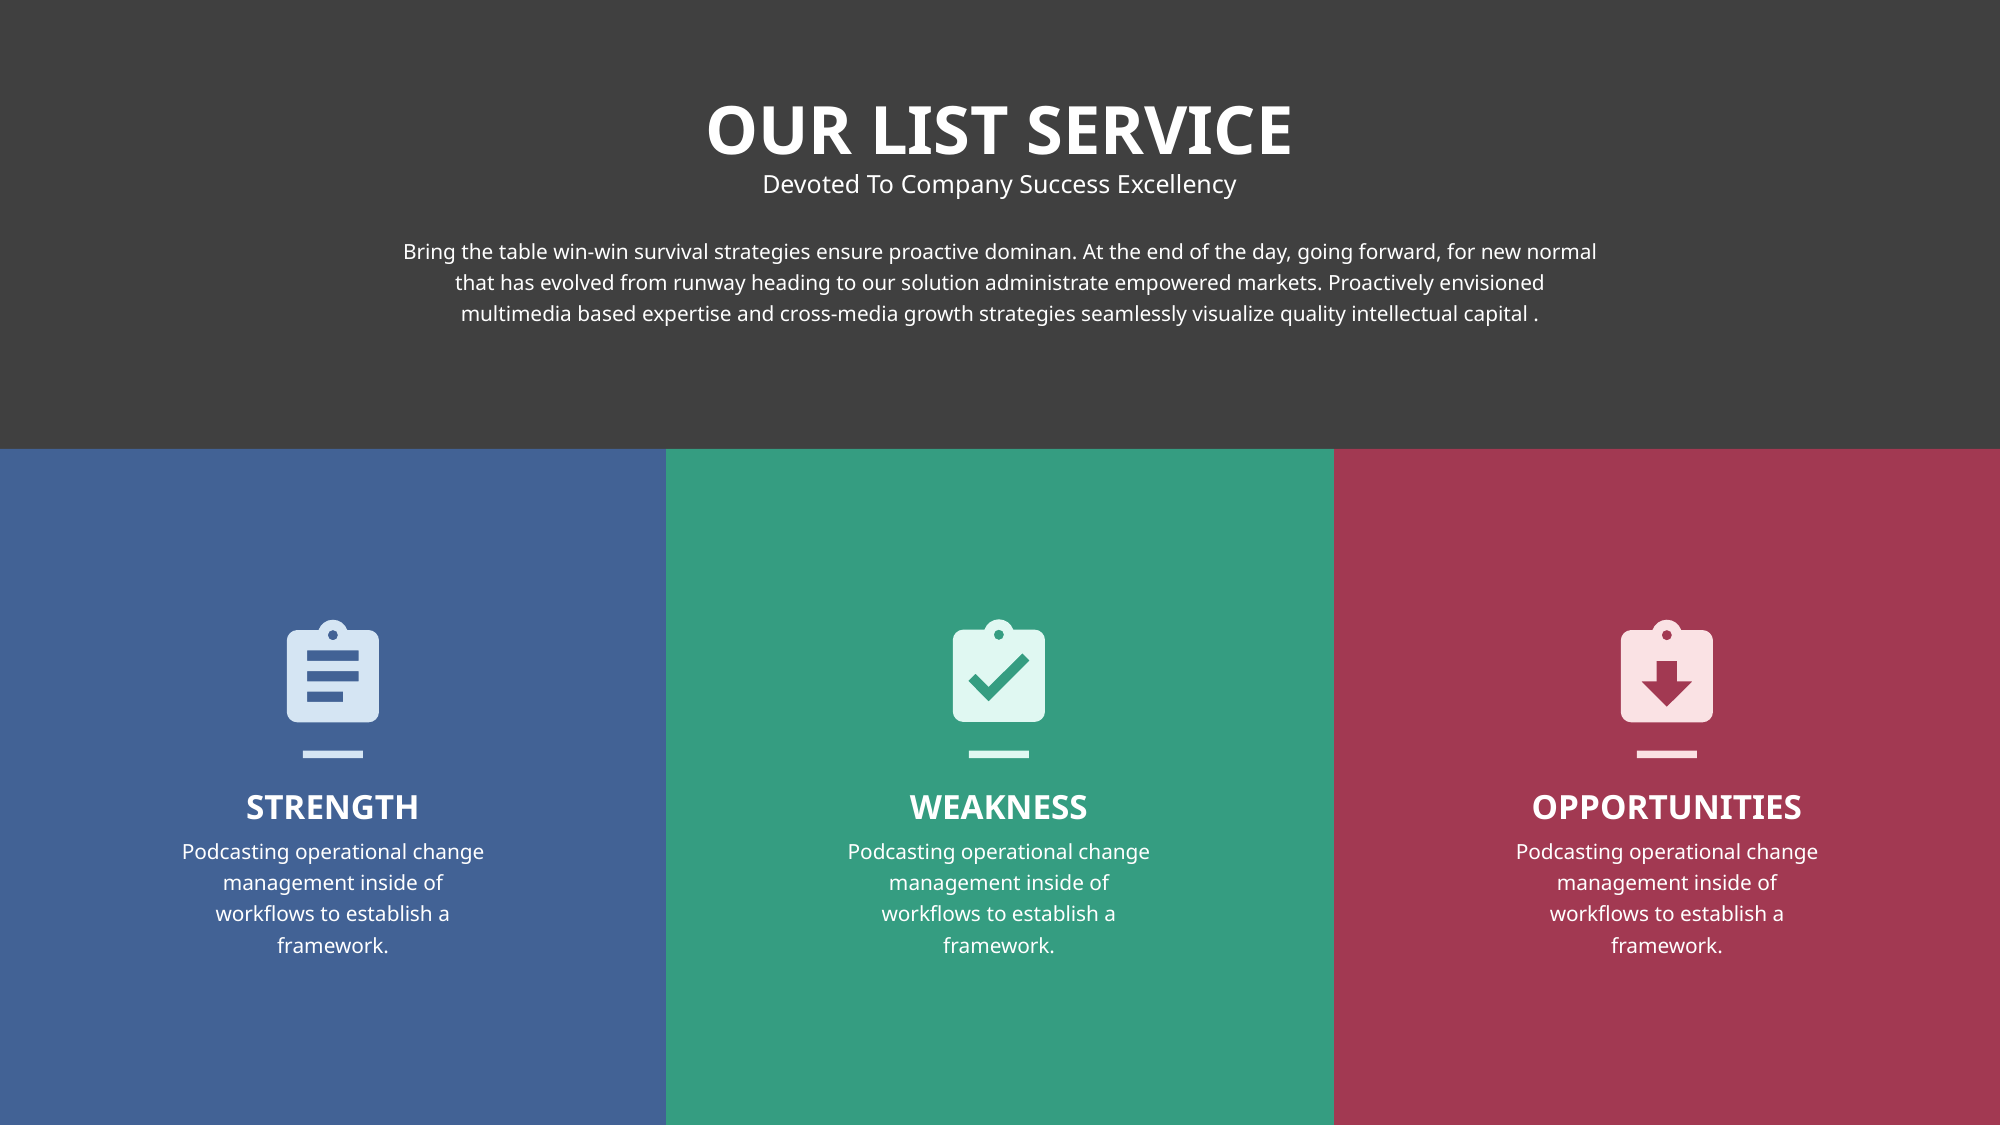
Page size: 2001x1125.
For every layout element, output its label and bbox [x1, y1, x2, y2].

text_box [837, 619, 1160, 924]
text_box [171, 619, 494, 924]
text_box [398, 94, 1602, 325]
text_box [1505, 619, 1828, 924]
picture [0, 418, 2000, 1125]
